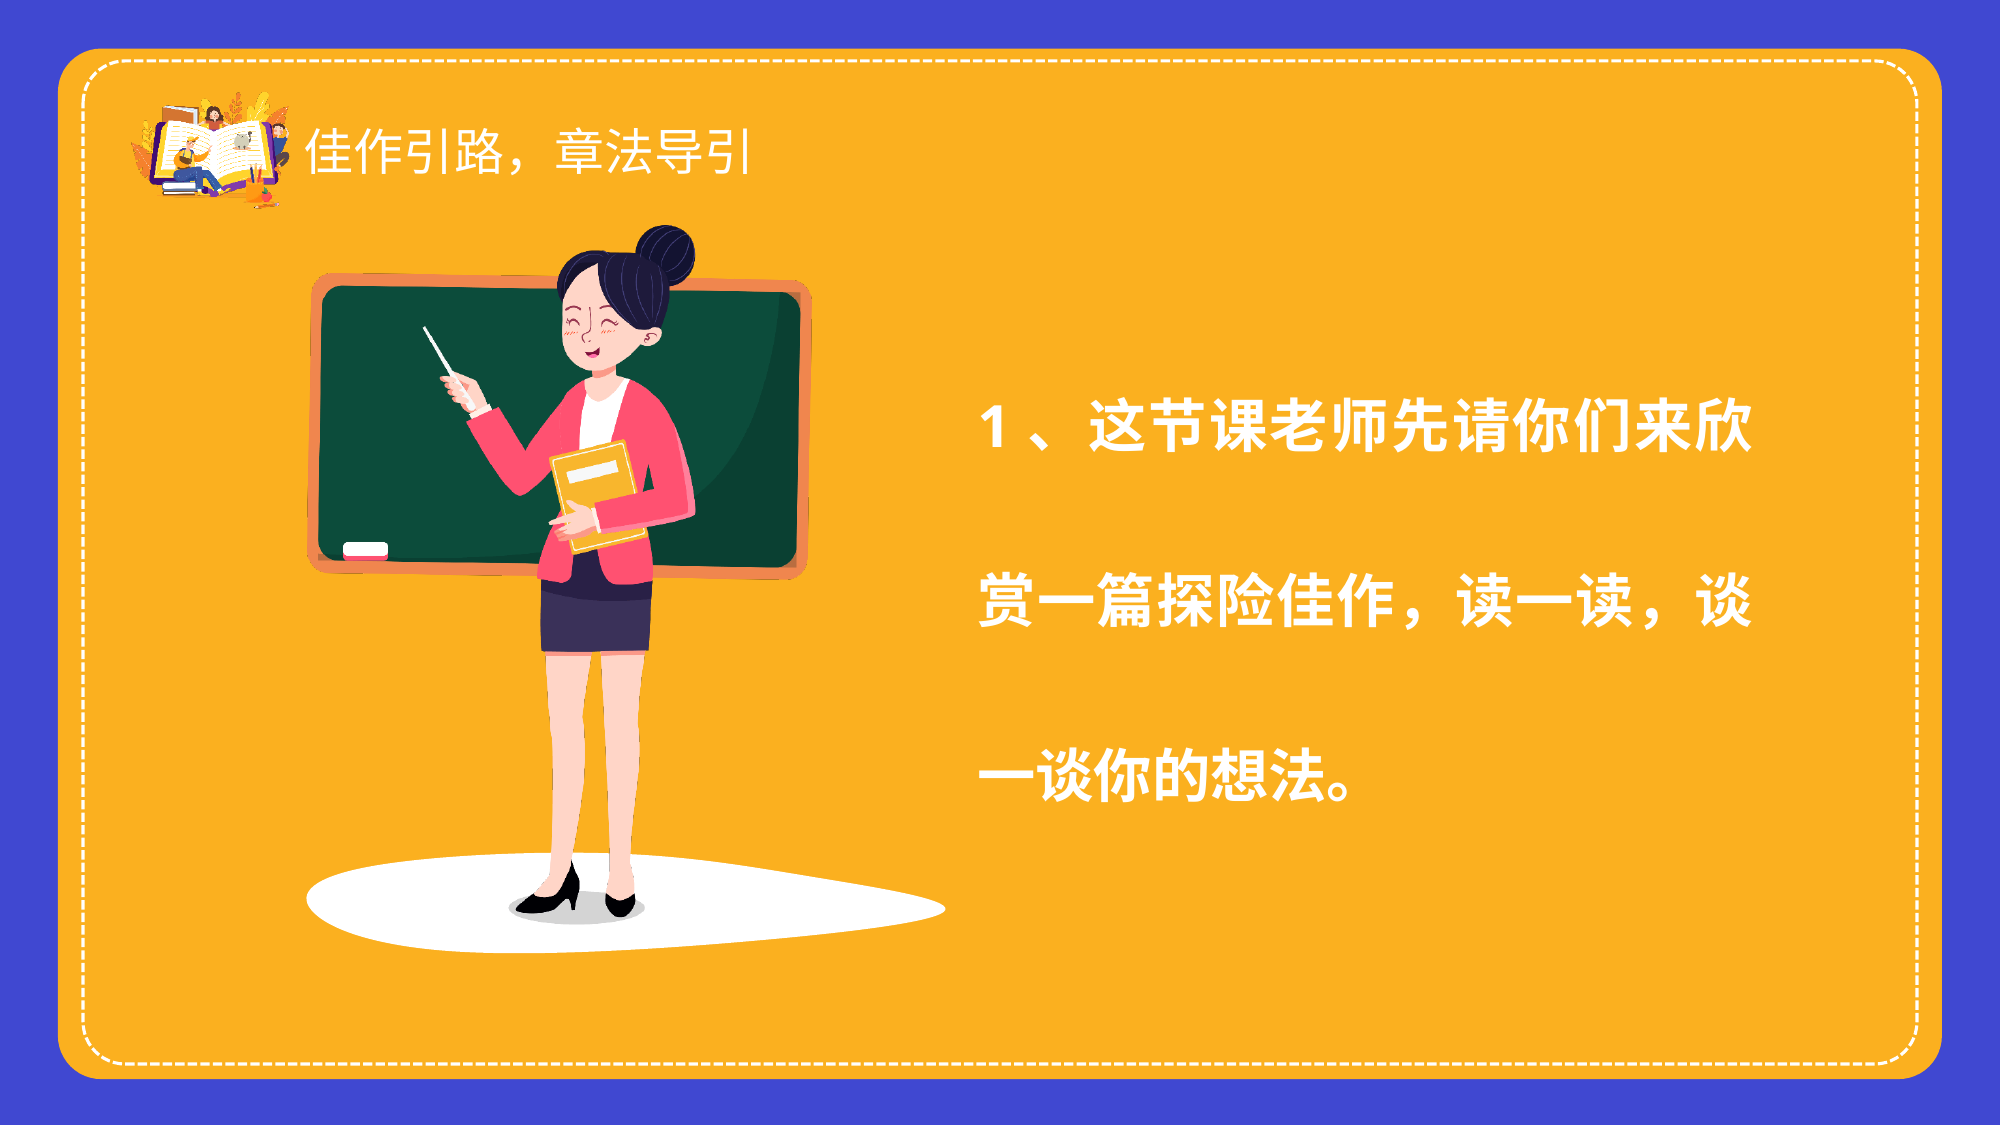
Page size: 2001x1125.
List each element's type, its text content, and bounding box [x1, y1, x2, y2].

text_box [124, 66, 789, 235]
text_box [172, 188, 946, 961]
text_box 1、这节课老师先请你们来欣赏一篇探险佳作，读一读，谈一谈你的想法。 [962, 277, 1769, 817]
